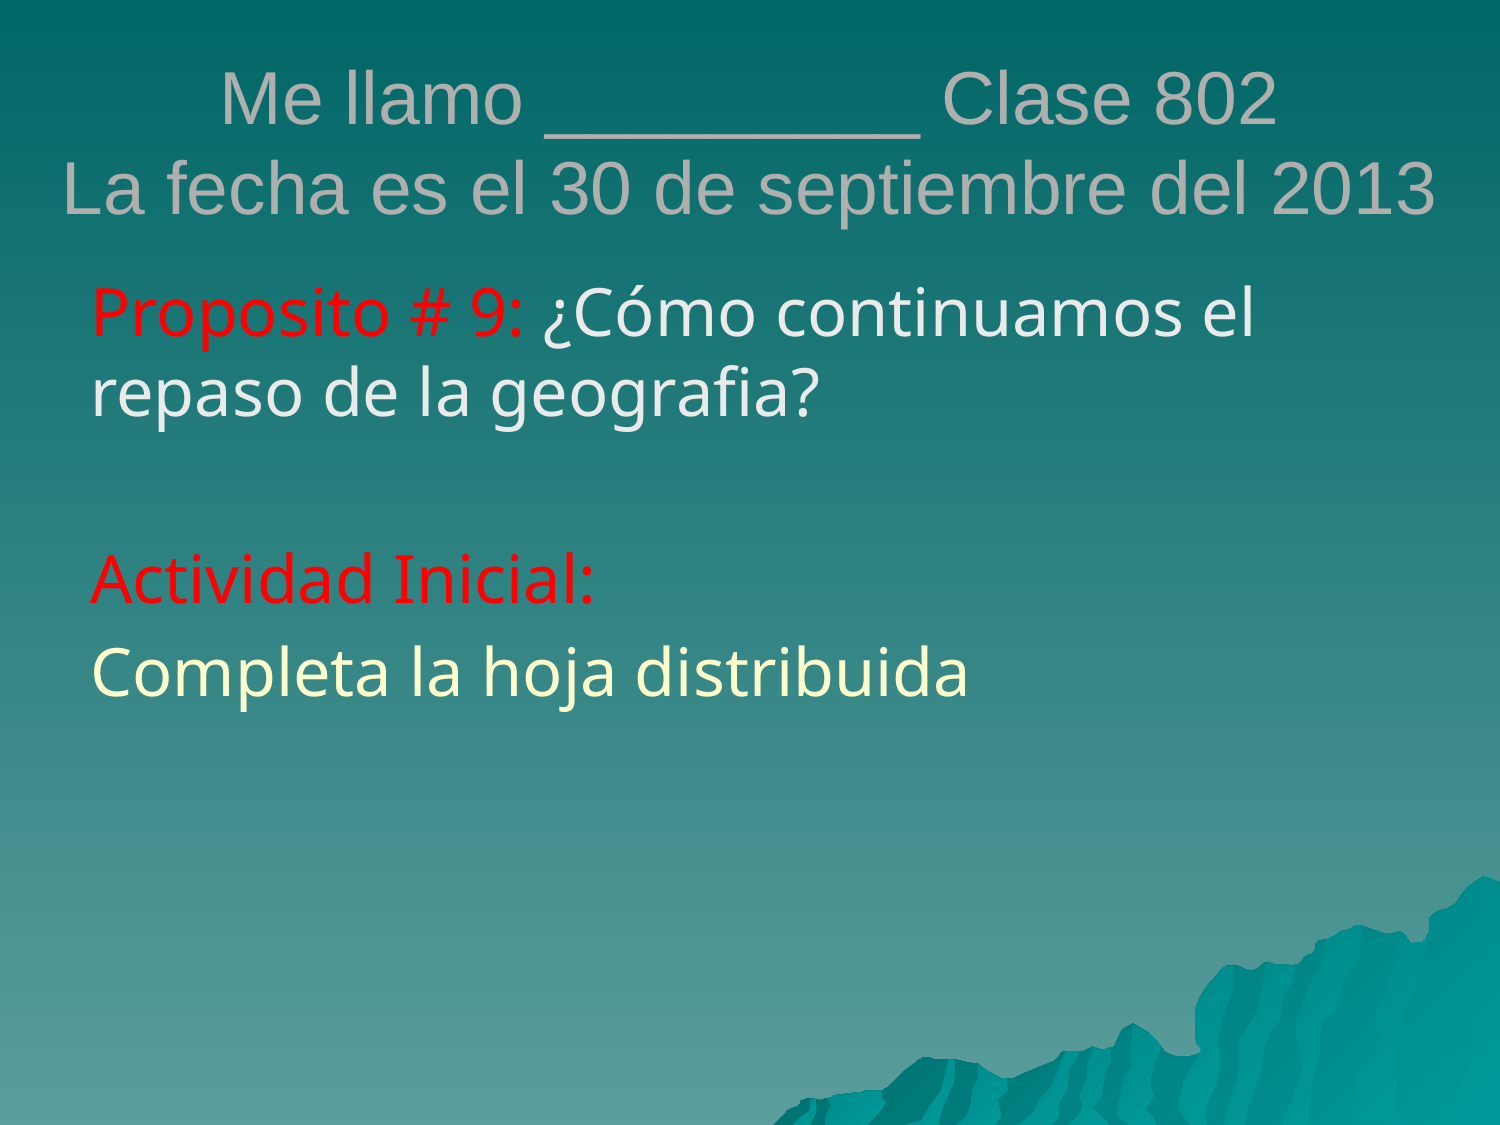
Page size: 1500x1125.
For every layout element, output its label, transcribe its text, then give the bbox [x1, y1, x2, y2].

list Proposito # 9: ¿Cómo continuamos el repaso de la geografia? Actividad Inicial: Completa la hoja distribuida [75, 262, 1425, 1006]
title Me llamo _________ Clase 802 La fecha es el 30 de septiembre del 2013 [0, 45, 1500, 233]
